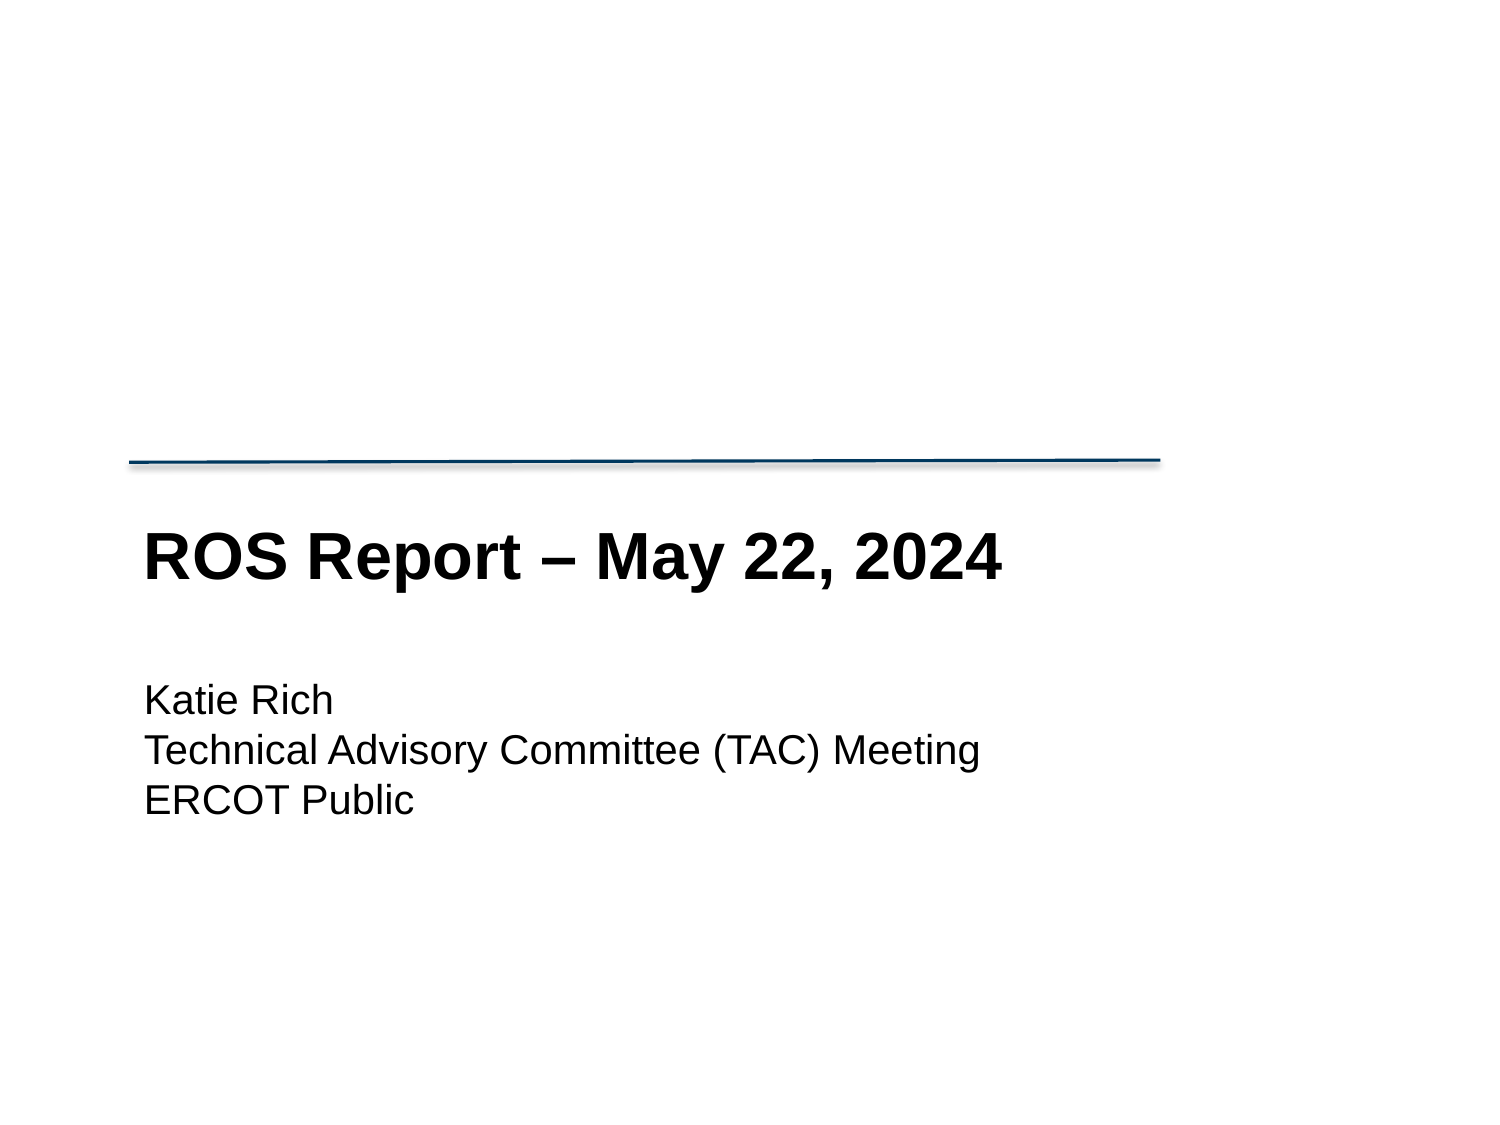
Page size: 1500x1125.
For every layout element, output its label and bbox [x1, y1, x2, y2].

text_box [128, 459, 1367, 845]
